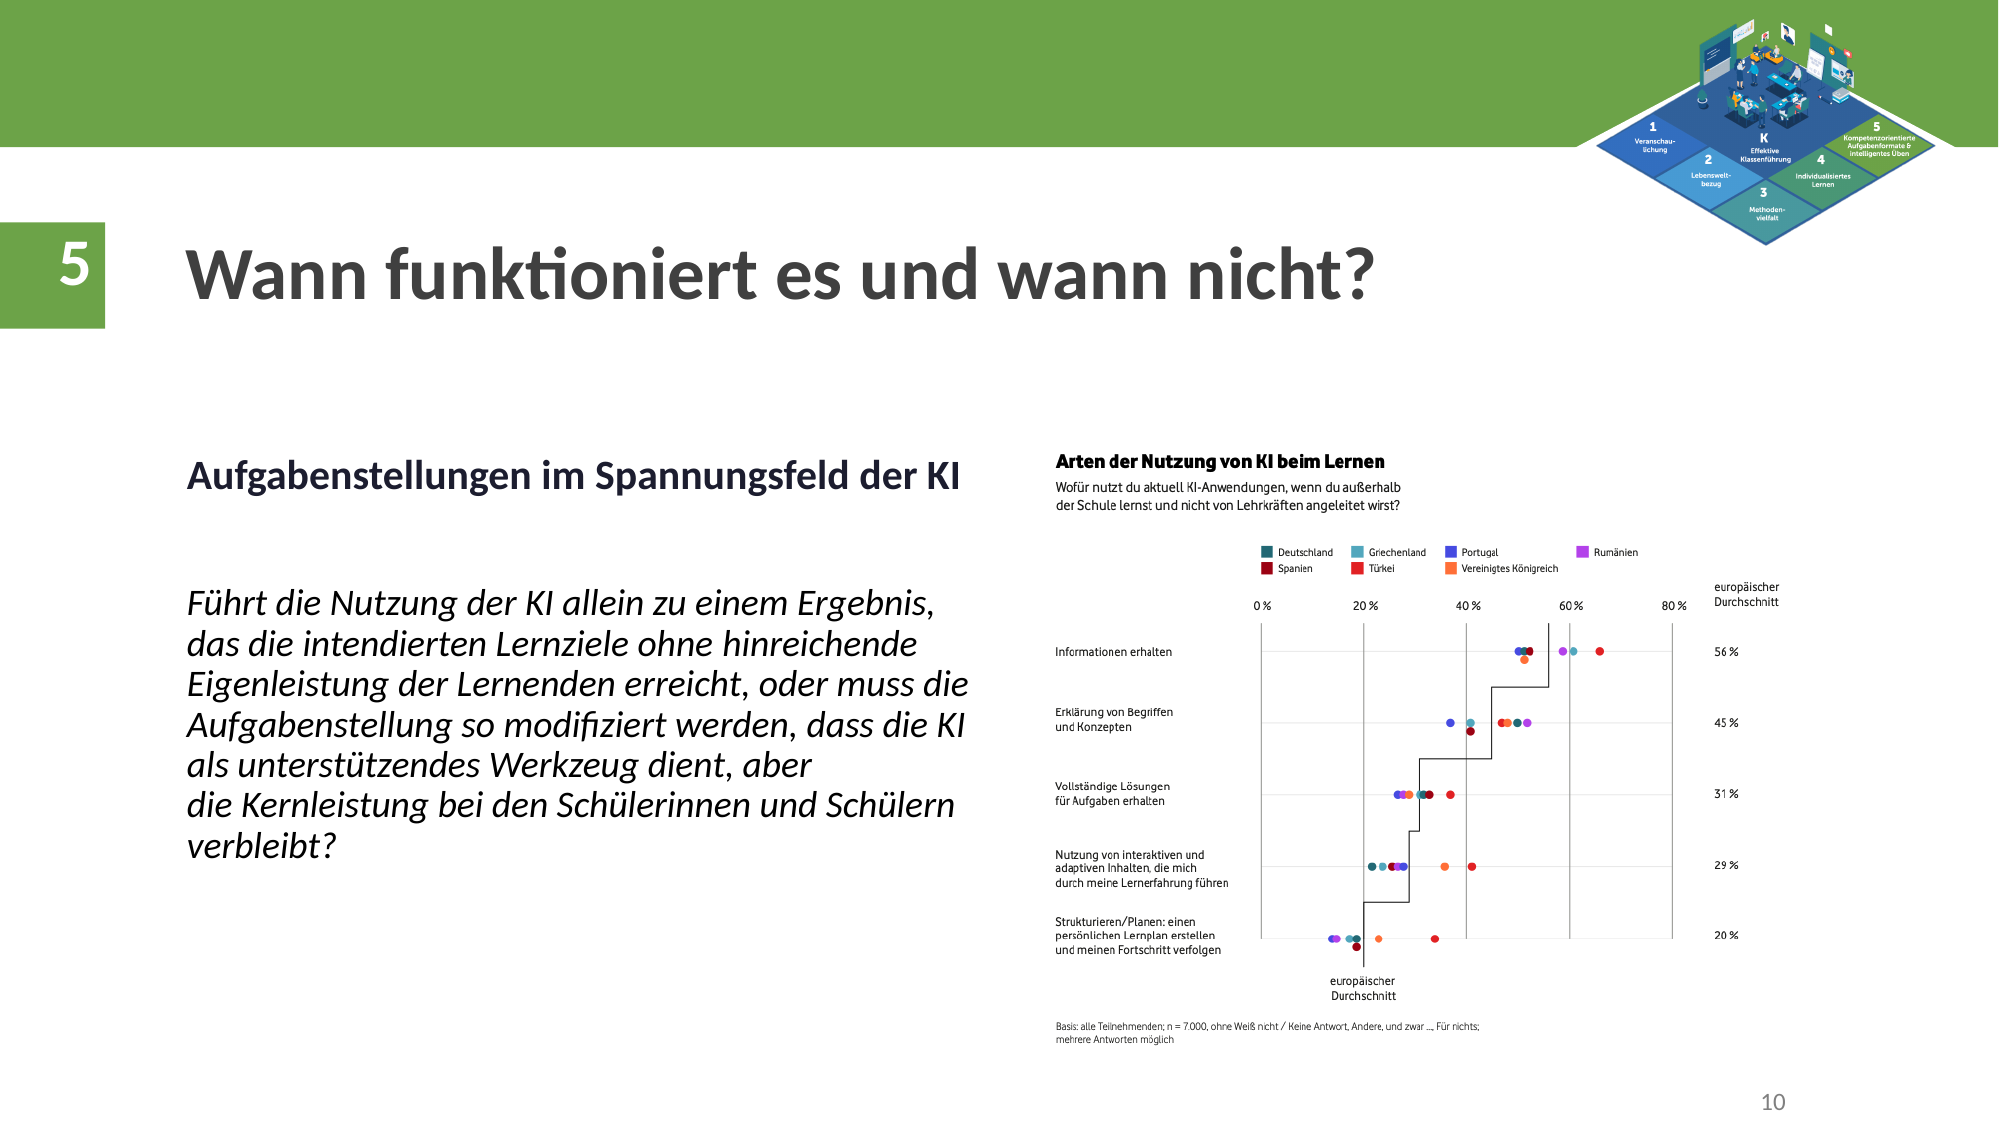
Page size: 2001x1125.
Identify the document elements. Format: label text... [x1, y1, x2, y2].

list Aufgabenstellungen im Spannungsfeld der KI Führt die Nutzung der KI allein zu einem Ergebnis, das die intendierten Lernziele ohne hinreichende Eigenleistung der Lernenden erreicht, oder muss die Aufgabenstellung so modifiziert werden, dass die KI als unterstützendes Werkzeug dient, aber die Kernleistung bei den Schülerinnen und Schülern verbleibt? [171, 446, 1000, 1038]
picture [1035, 443, 1801, 1053]
picture [1589, 12, 1942, 249]
slide_number 10 [1350, 1075, 1801, 1125]
list Wann funktioniert es und wann nicht? [170, 239, 1901, 324]
